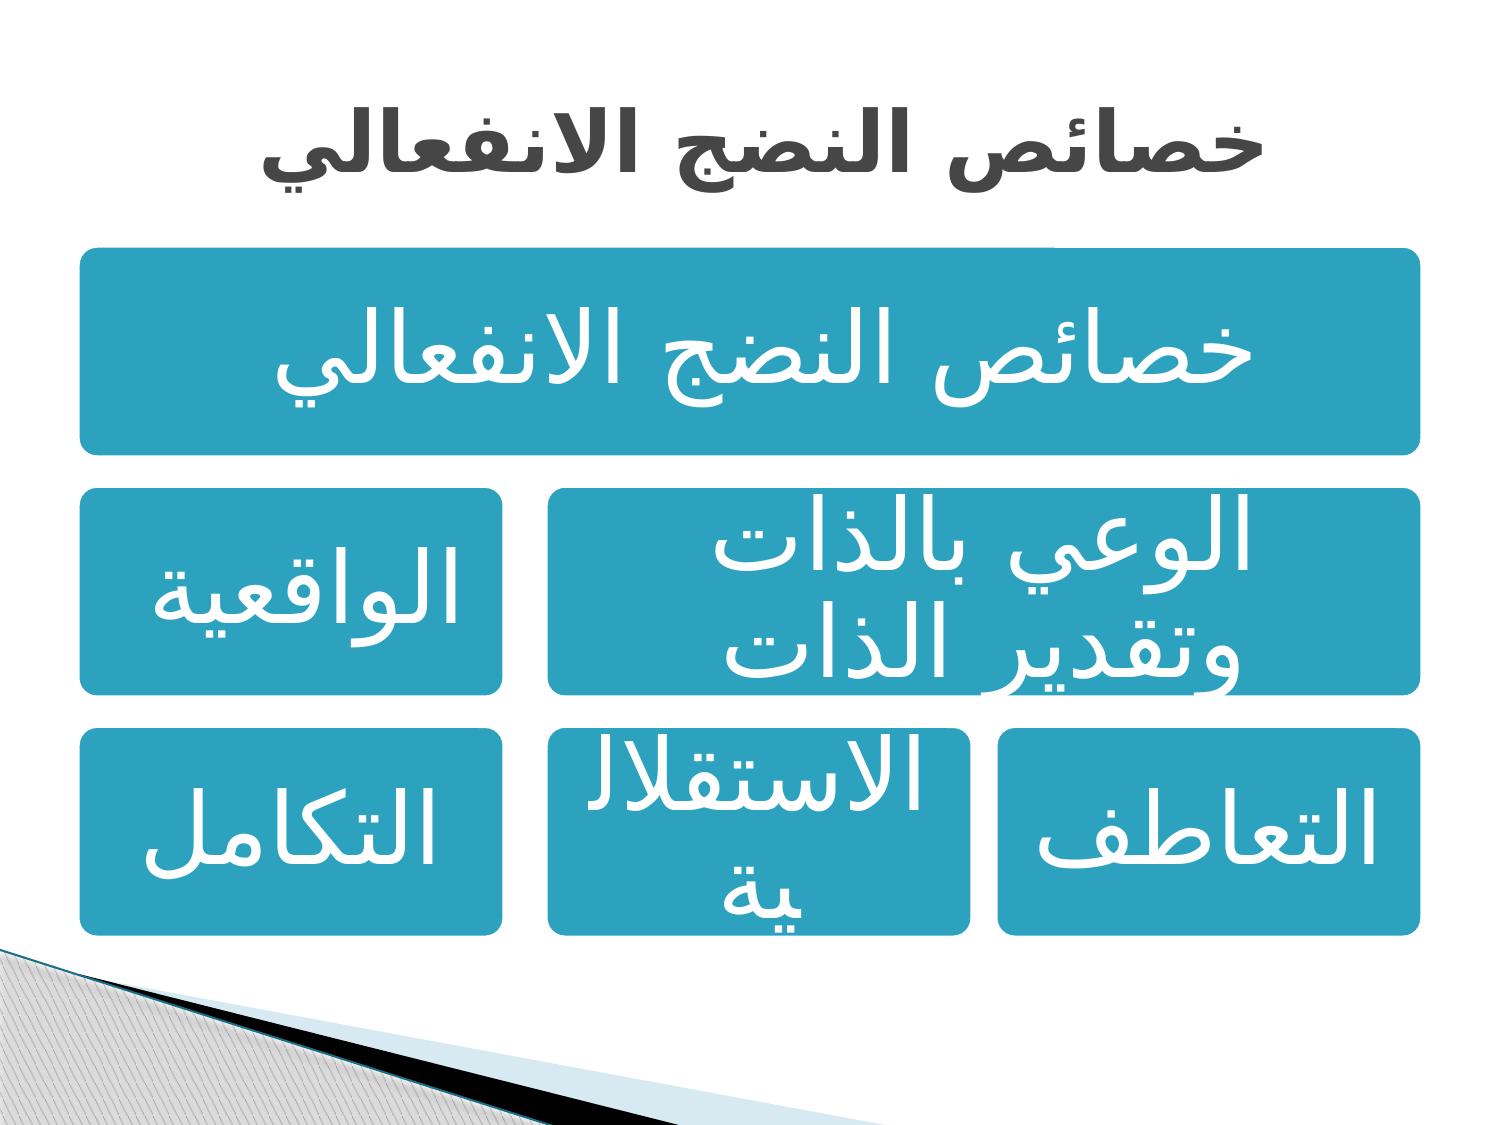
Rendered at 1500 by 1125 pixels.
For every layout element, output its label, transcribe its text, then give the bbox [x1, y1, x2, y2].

title خصائص النضج الانفعالي [75, 45, 1425, 233]
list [74, 242, 1426, 941]
